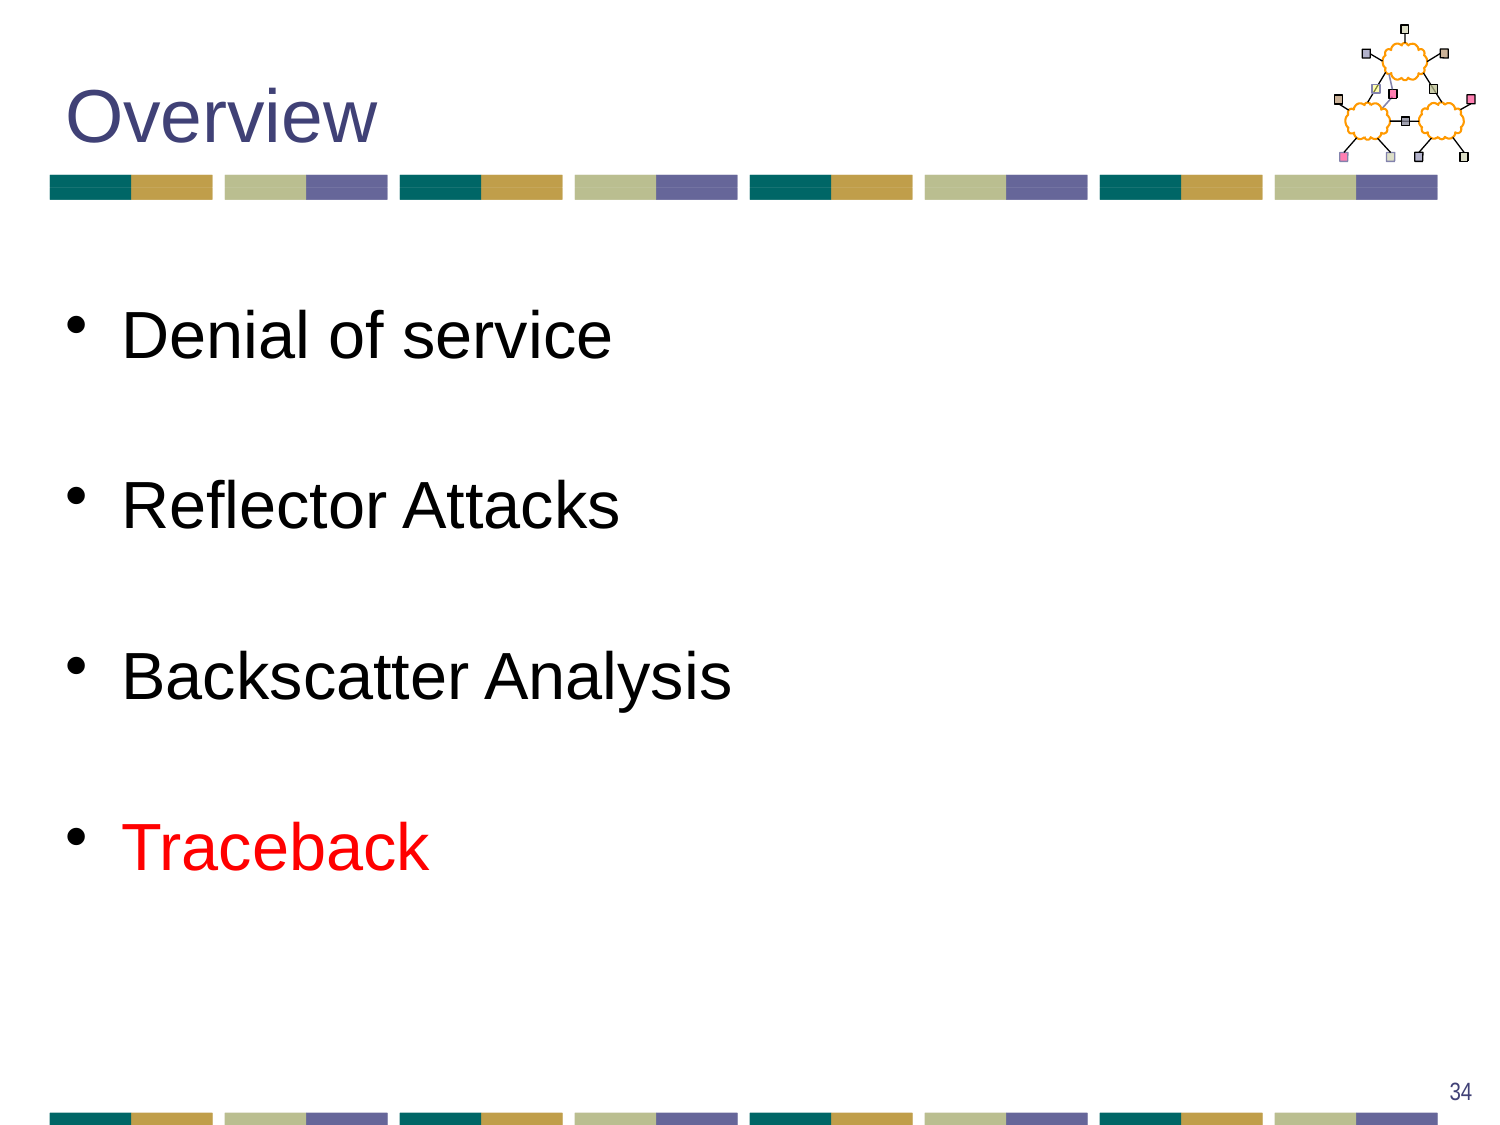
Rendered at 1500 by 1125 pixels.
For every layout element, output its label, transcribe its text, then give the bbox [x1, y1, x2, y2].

slide_number 34 [1174, 1037, 1488, 1113]
list Denial of service Reflector Attacks Backscatter Analysis Traceback [50, 200, 1438, 1000]
title Overview [50, 62, 1388, 163]
